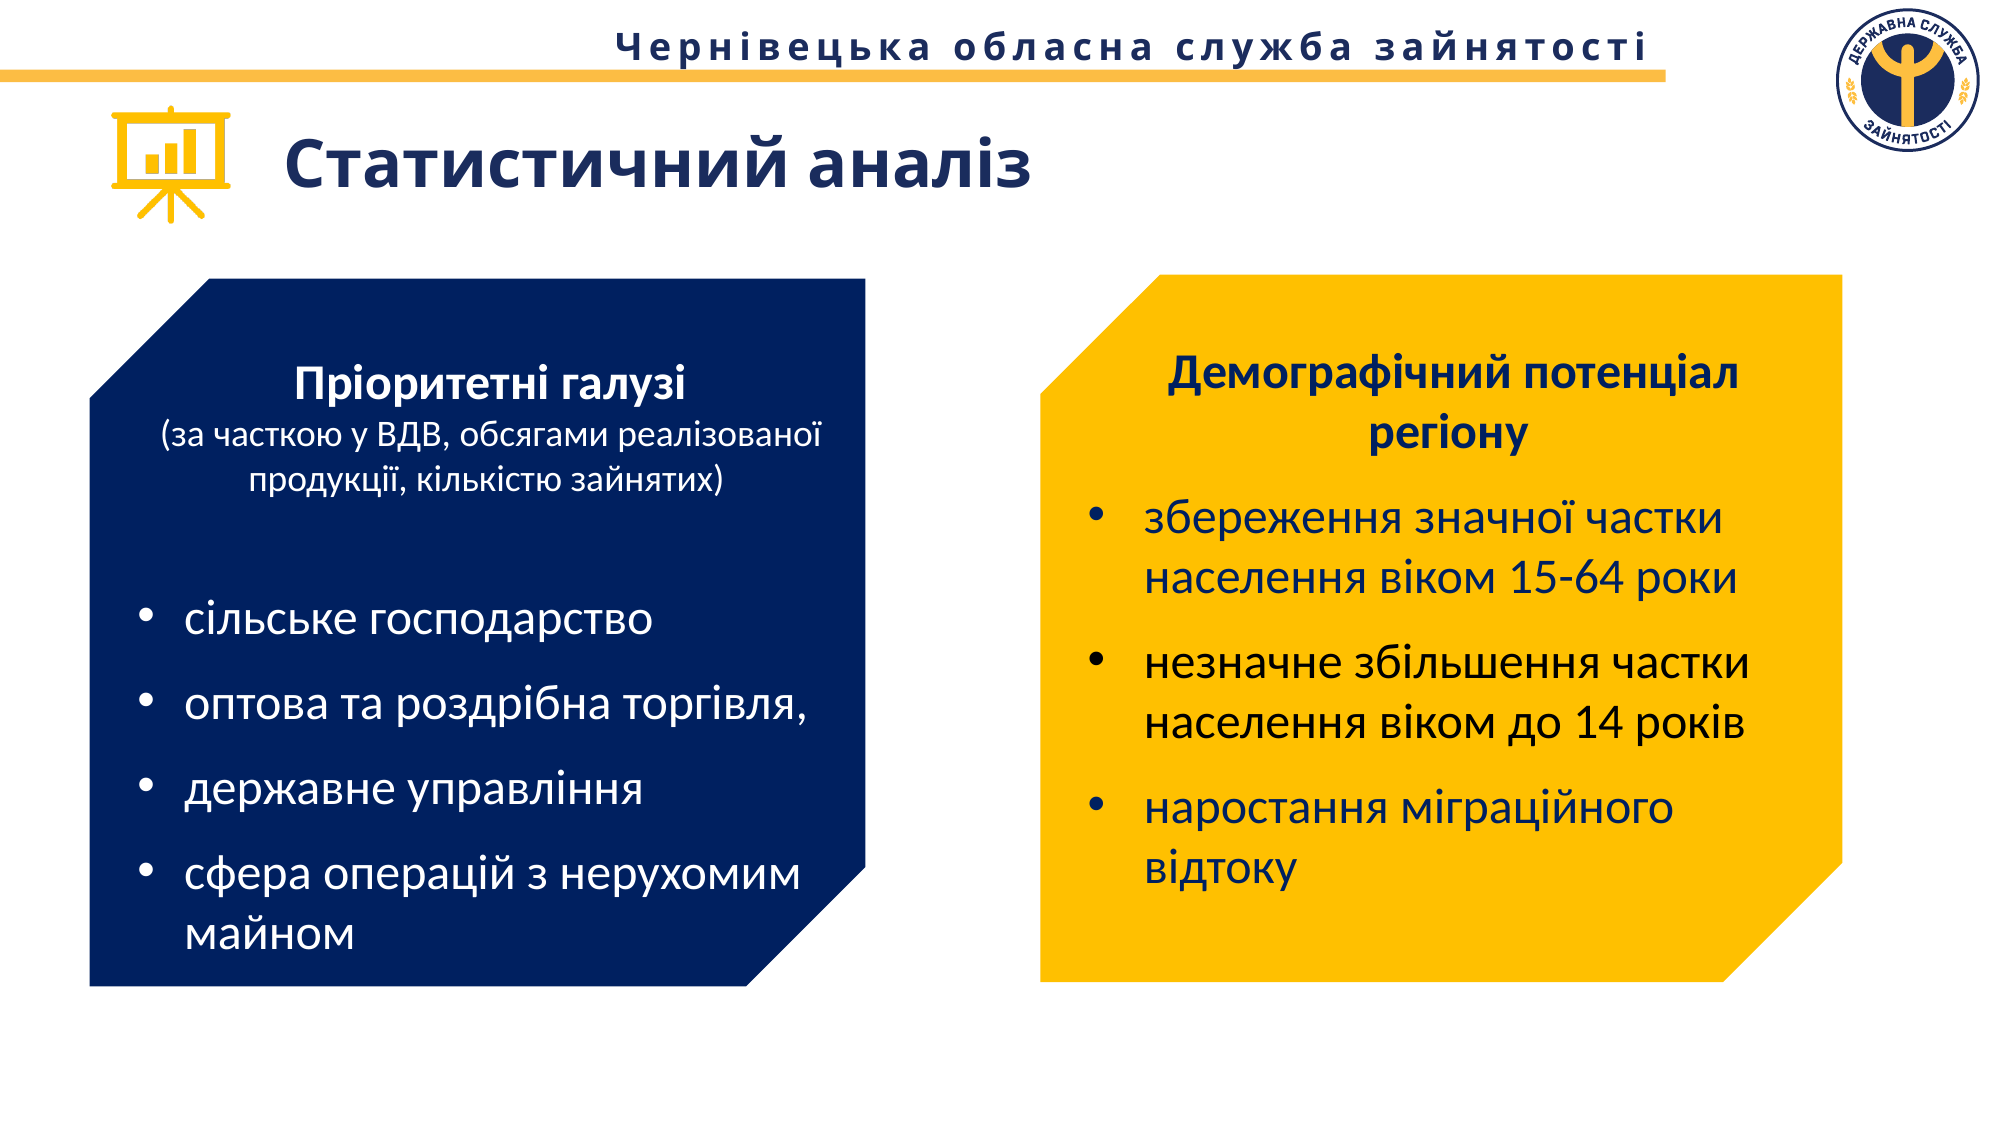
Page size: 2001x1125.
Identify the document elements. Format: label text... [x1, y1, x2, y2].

title Статистичний аналіз [268, 122, 1715, 210]
picture [95, 88, 246, 239]
text_box Демографічний потенціал регіону збереження значної частки населення віком 15-64 роки незначне збільшення частки населення віком до 14 років наростання міграційного відтоку [1072, 331, 1837, 901]
text_box [1045, 369, 1797, 977]
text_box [1829, 1, 1988, 160]
text_box [154, 283, 861, 865]
text_box Чернівецька обласна служба зайнятості [600, 15, 1666, 76]
text_box [94, 373, 758, 982]
text_box [1110, 279, 1838, 861]
text_box Пріоритетні галузі (за часткою у ВДВ, обсягами реалізованої продукції, кількістю зайнятих) сільське господарство оптова та роздрібна торгівля, державне управління сфера операцій з нерухомим майном [122, 341, 860, 967]
text_box [0, 68, 1667, 83]
